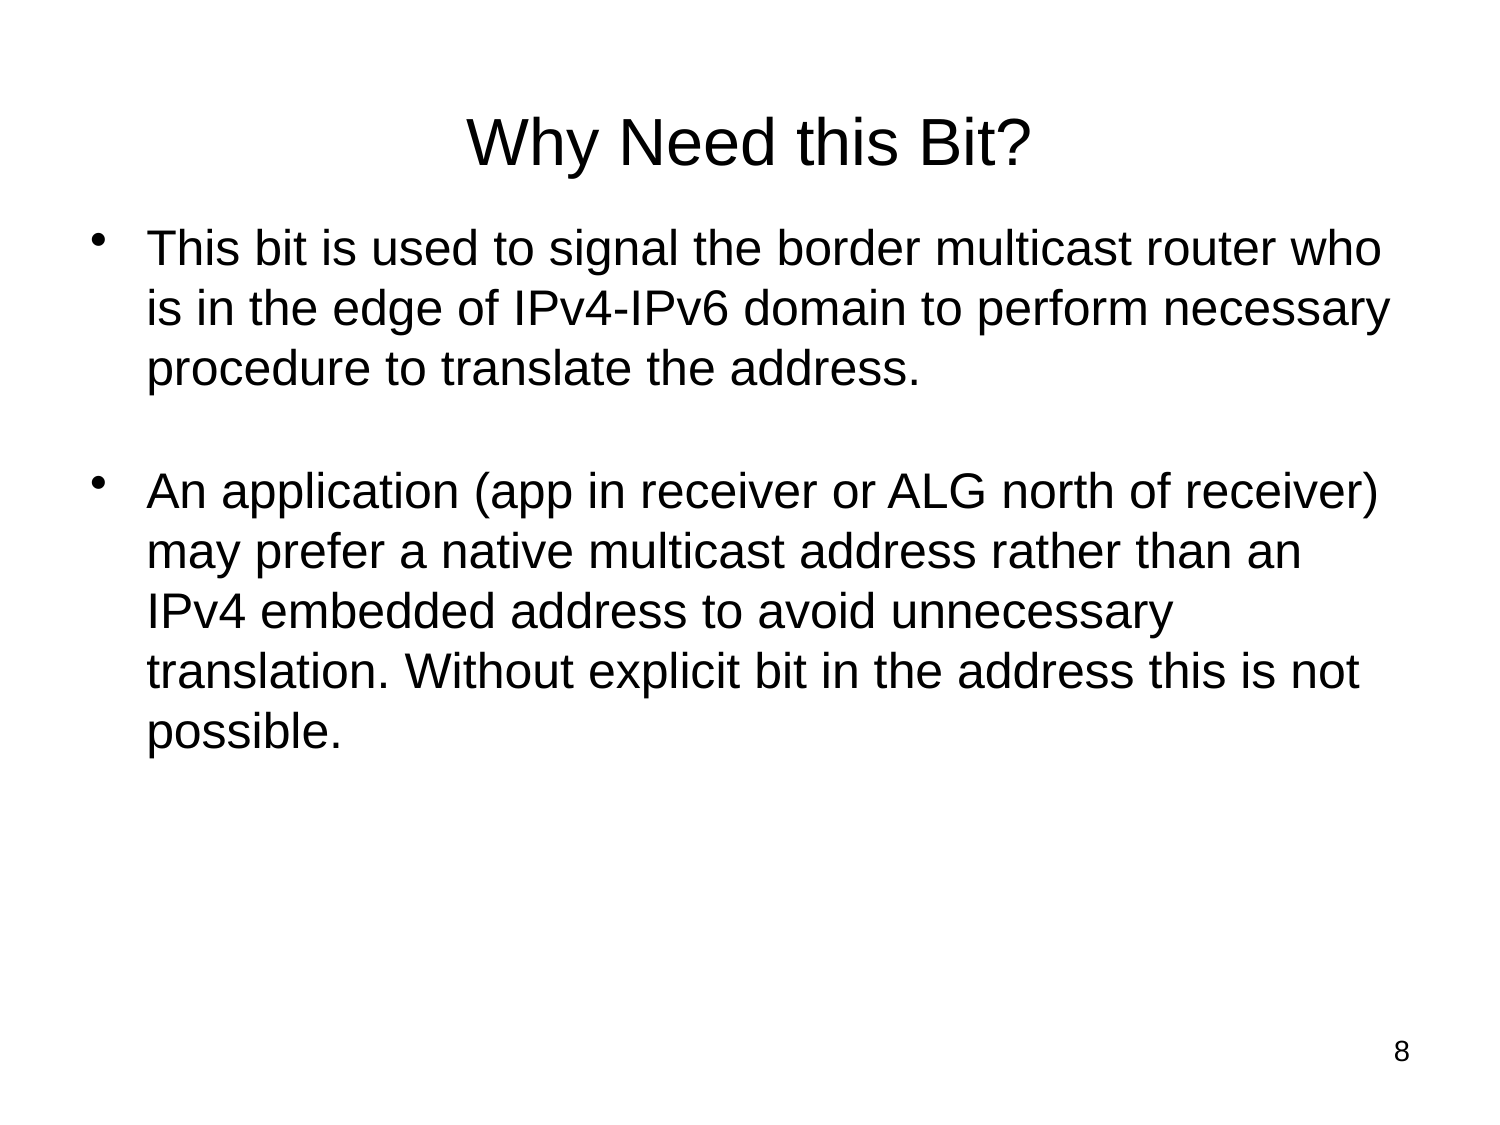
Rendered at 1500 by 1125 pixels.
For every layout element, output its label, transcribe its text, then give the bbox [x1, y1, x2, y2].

slide_number 8 [1074, 1024, 1426, 1103]
list This bit is used to signal the border multicast router who is in the edge of IPv4-IPv6 domain to perform necessary procedure to translate the address. An application (app in receiver or ALG north of receiver) may prefer a native multicast address rather than an IPv4 embedded address to avoid unnecessary translation. Without explicit bit in the address this is not possible. [74, 207, 1426, 1083]
title Why Need this Bit? [74, 44, 1426, 207]
